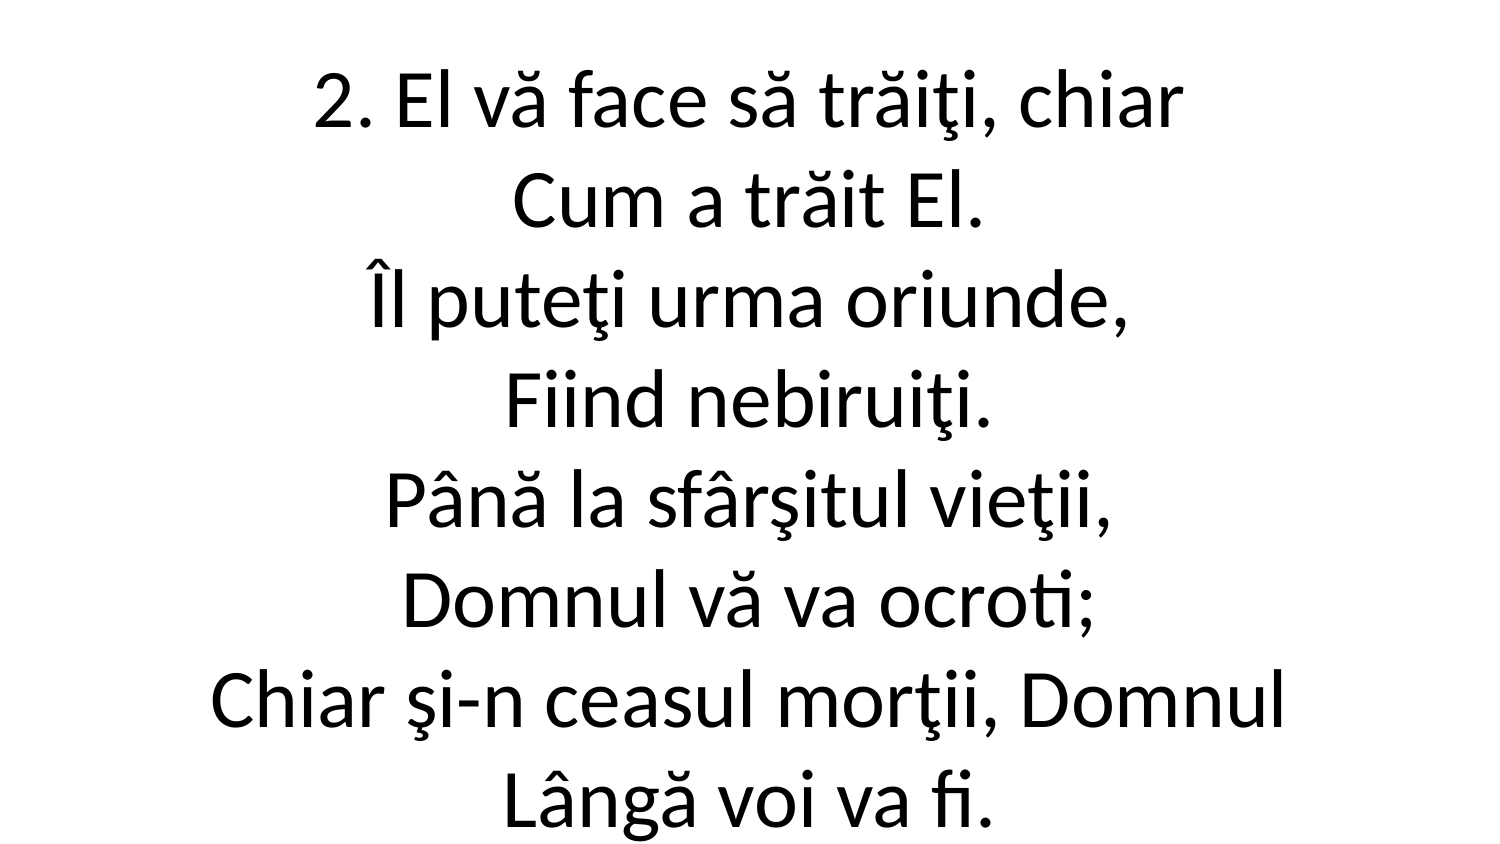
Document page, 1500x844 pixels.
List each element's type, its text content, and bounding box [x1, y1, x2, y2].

text_box 2. El vă face să trăiţi, chiar Cum a trăit El. Îl puteţi urma oriunde, Fiind nebiruiţi. Până la sfârşitul vieţii, Domnul vă va ocroti; Chiar şi-n ceasul morţii, Domnul Lângă voi va fi. [195, 0, 1305, 844]
